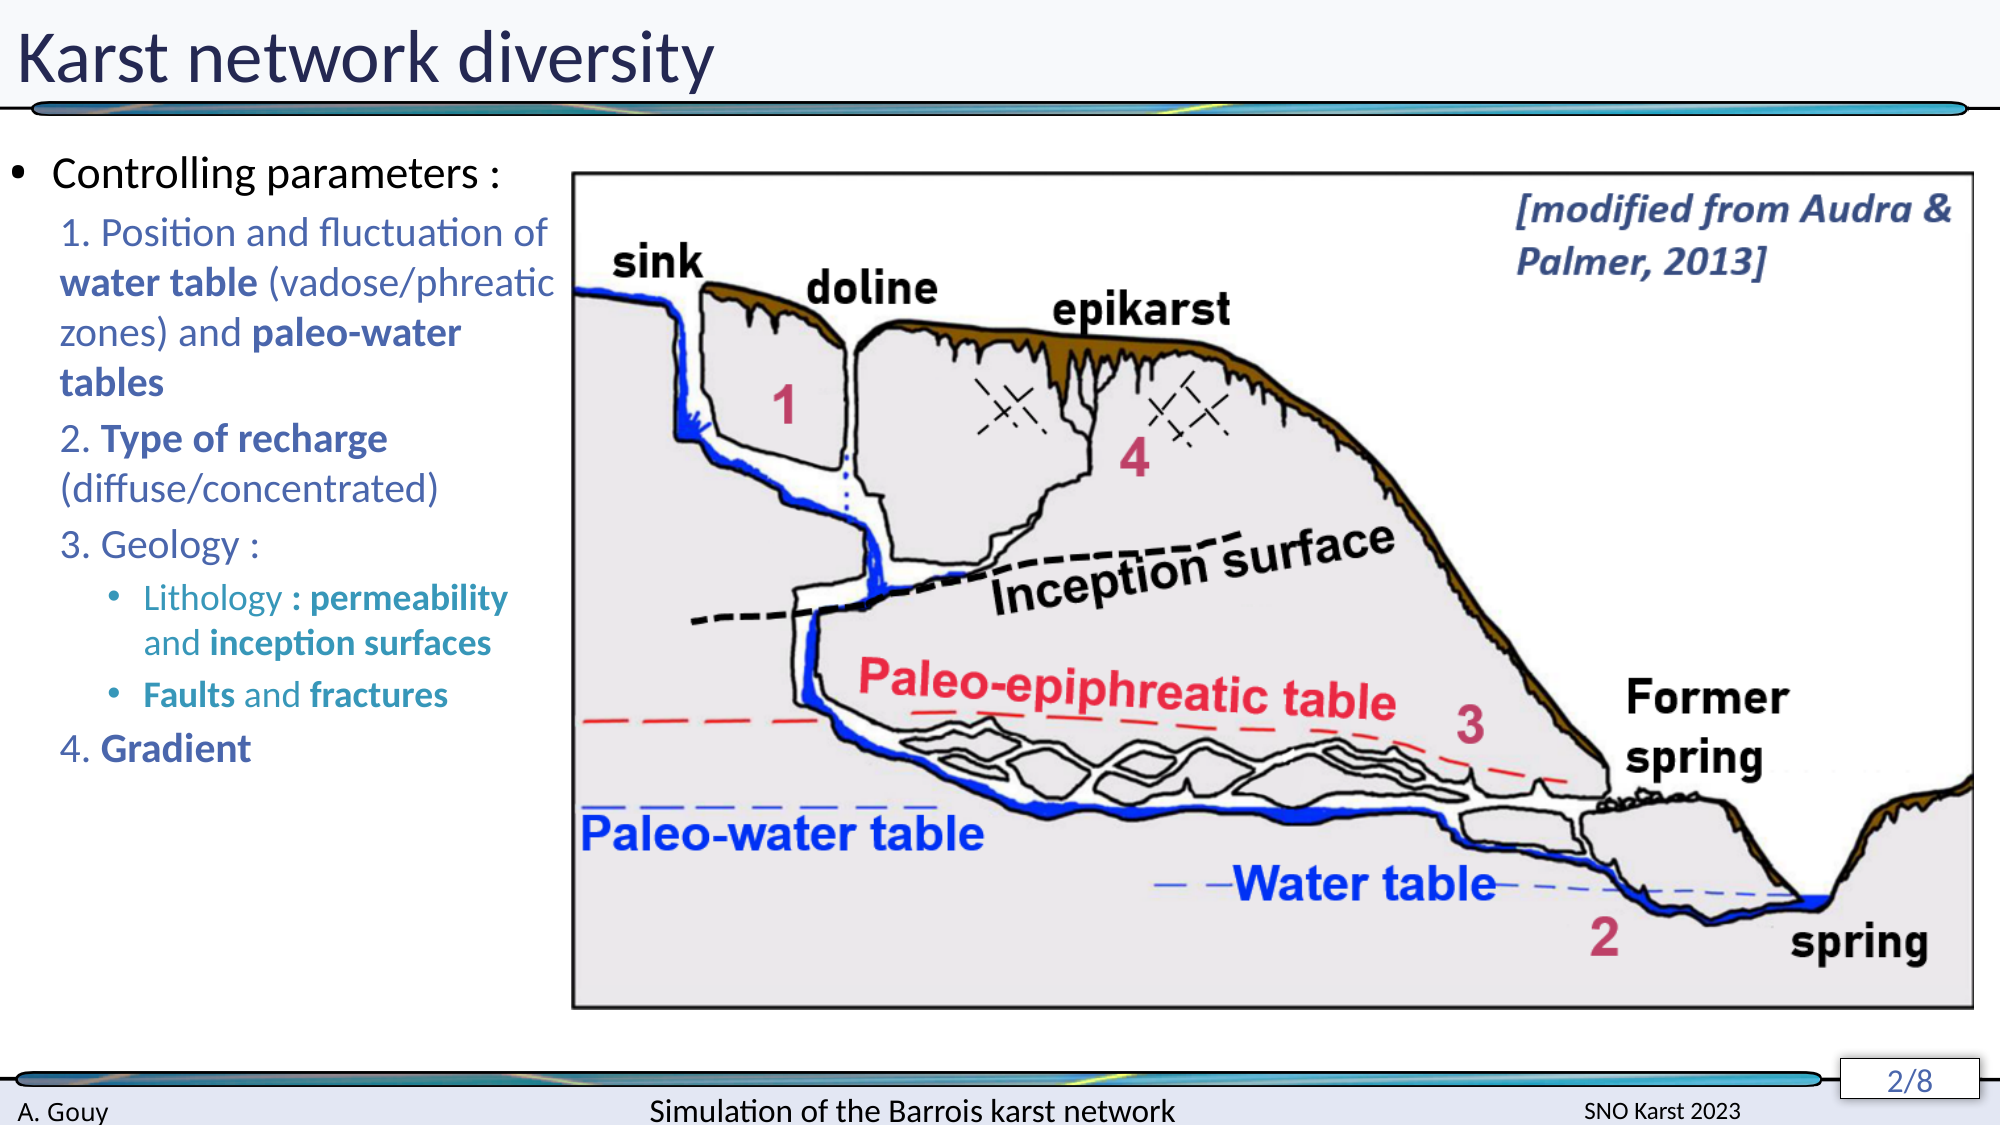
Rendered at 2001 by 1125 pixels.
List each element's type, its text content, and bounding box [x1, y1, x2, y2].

list Controlling parameters : 1. Position and fluctuation of water table (vadose/phreatic zones) and paleo-water tables 2. Type of recharge (diffuse/concentrated) 3. Geology : Lithology : permeability and inception surfaces Faults and fractures 4. Gradient [0, 135, 572, 1046]
picture [571, 170, 1975, 1011]
picture [31, 102, 1969, 116]
picture [15, 1071, 1822, 1087]
title Karst network diversity [2, 0, 2000, 102]
